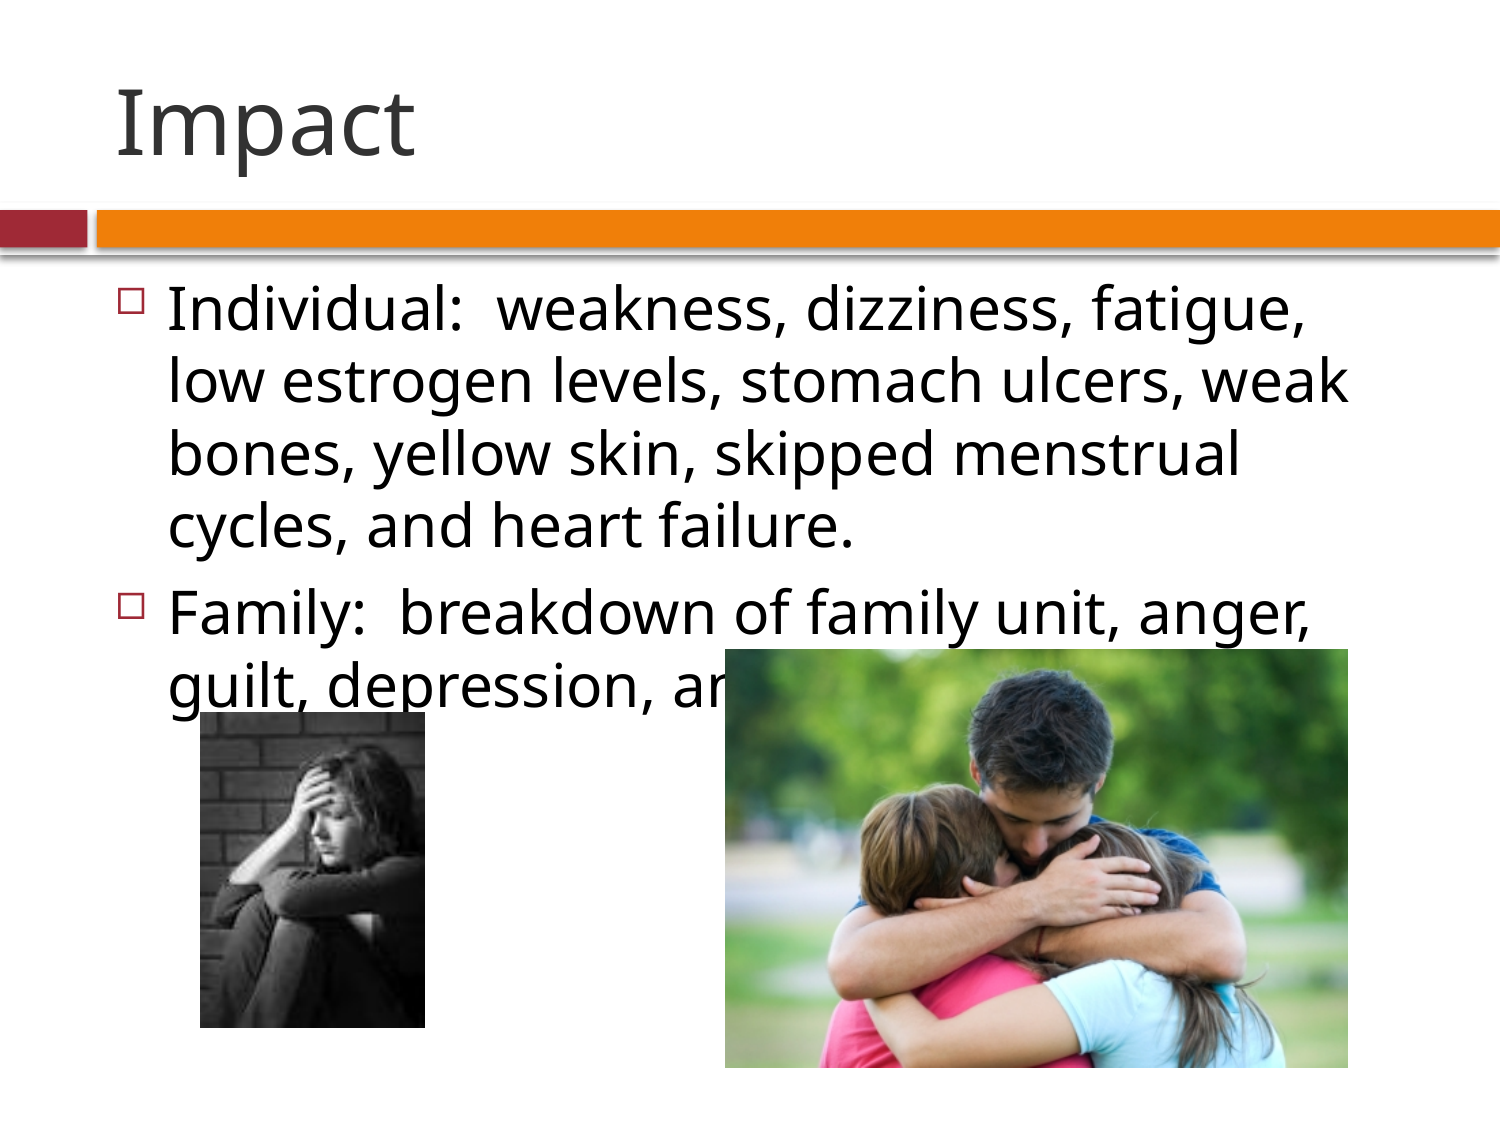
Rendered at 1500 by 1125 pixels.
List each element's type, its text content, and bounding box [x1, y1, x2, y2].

title Impact [100, 37, 1438, 200]
list Individual: weakness, dizziness, fatigue, low estrogen levels, stomach ulcers, weak bones, yellow skin, skipped menstrual cycles, and heart failure. Family: breakdown of family unit, anger, guilt, depression, and disbelief. [100, 262, 1438, 1000]
picture [724, 649, 1348, 1068]
picture [199, 712, 426, 1028]
